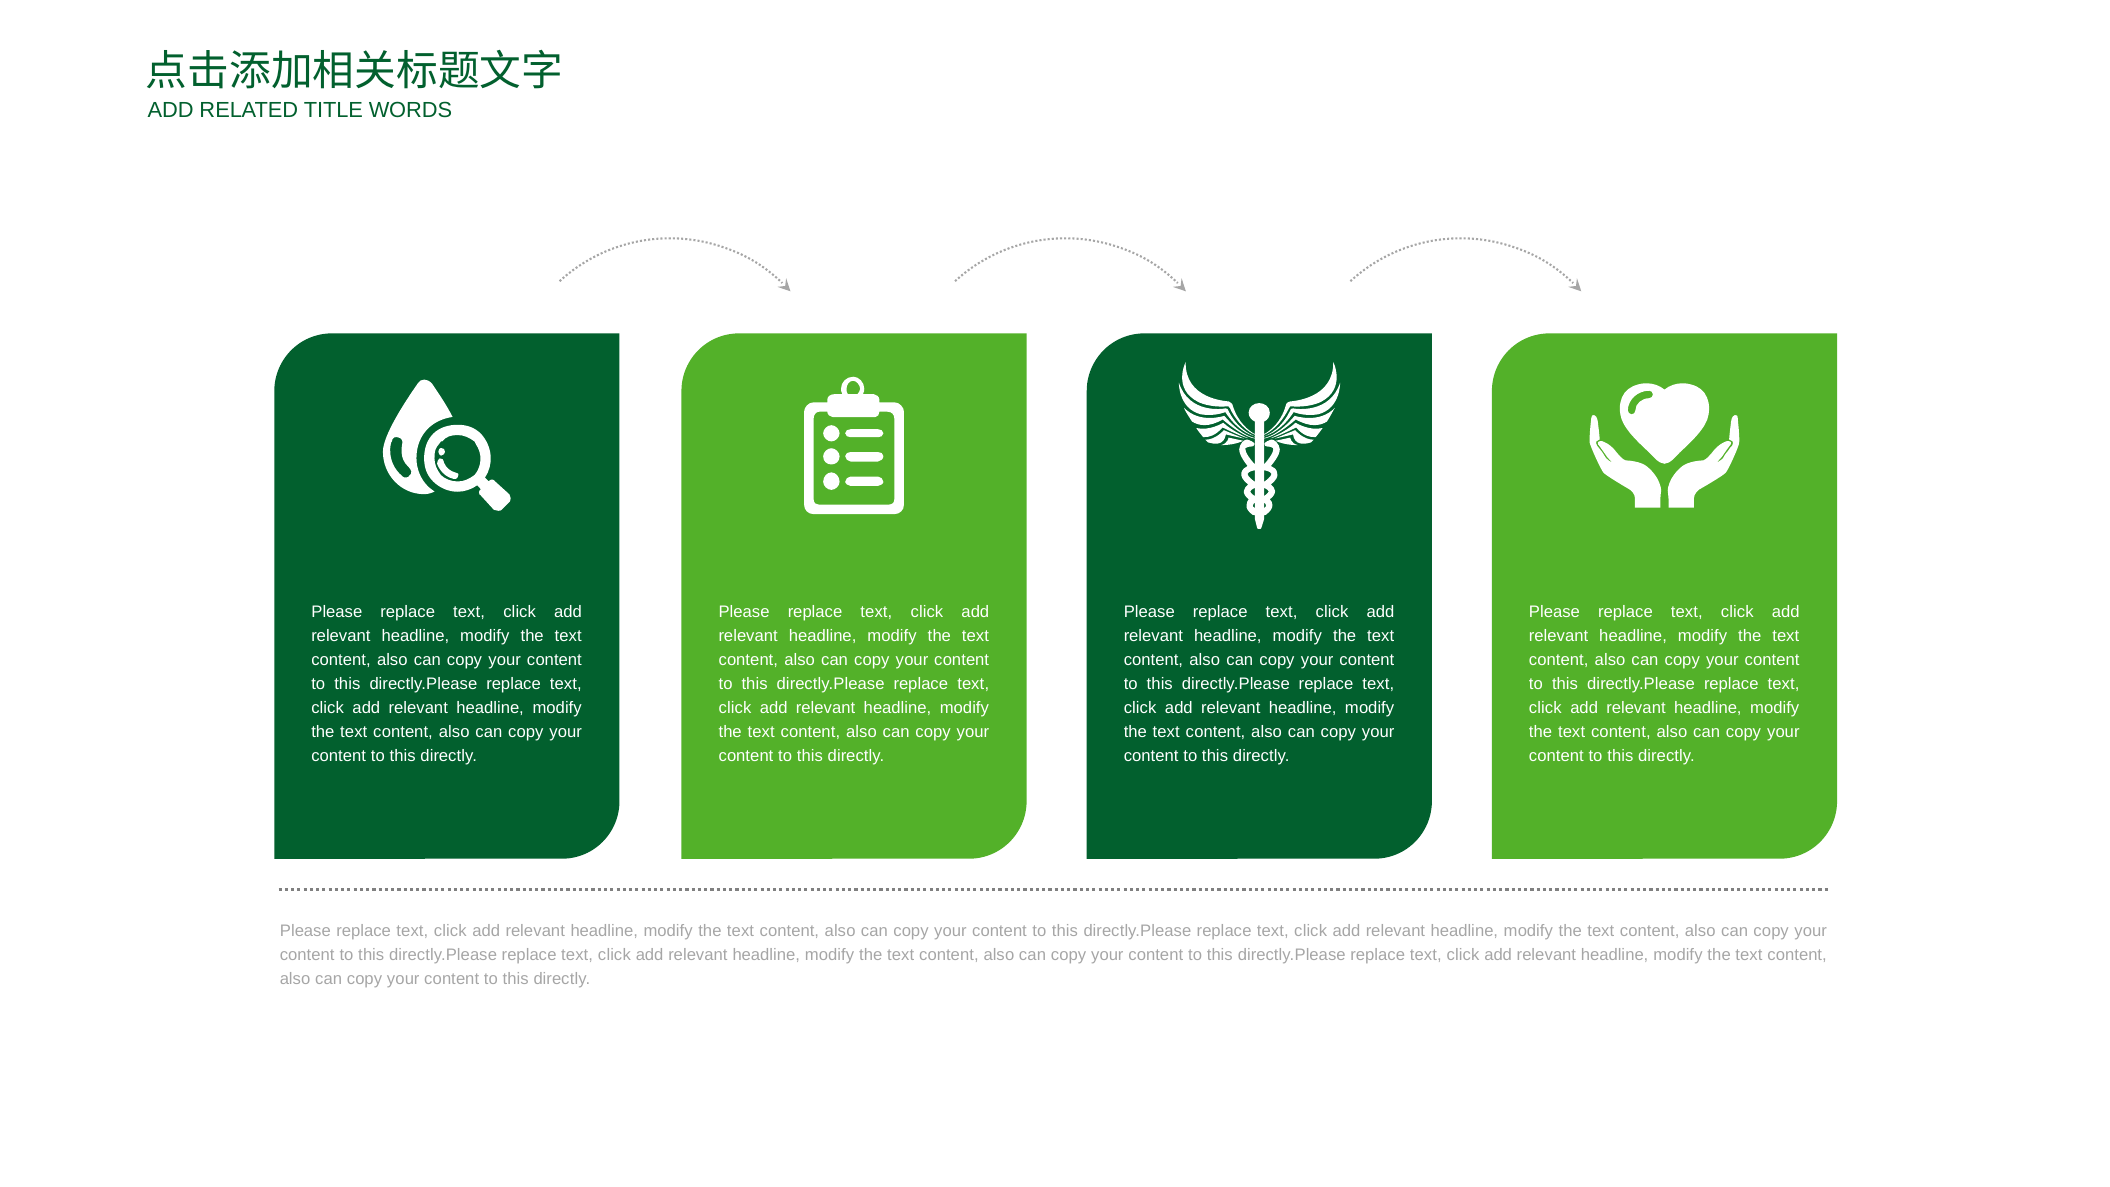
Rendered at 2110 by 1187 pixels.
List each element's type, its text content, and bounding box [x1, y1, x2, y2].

text_box ADD RELATED TITLE WORDS [147, 96, 453, 123]
text_box Please replace text, click add relevant headline, modify the text content, also can copy your content to this directly.Please replace text, click add relevant headline, modify the text content, also can copy your content to this directly.Please replace text, click add relevant headline, modify the text content, also can copy your content to this directly.Please replace text, click add relevant headline, modify the text content, also can copy your content to this directly. [279, 916, 1830, 989]
text_box [680, 332, 1028, 860]
text_box Please replace text, click add relevant headline, modify the text content, also can copy your content to this directly.Please replace text, click add relevant headline, modify the text content, also can copy your content to this directly. [311, 597, 583, 765]
text_box Please replace text, click add relevant headline, modify the text content, also can copy your content to this directly.Please replace text, click add relevant headline, modify the text content, also can copy your content to this directly. [1528, 597, 1800, 765]
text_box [804, 376, 904, 515]
text_box 点击添加相关标题文字 [145, 43, 564, 95]
text_box Please replace text, click add relevant headline, modify the text content, also can copy your content to this directly.Please replace text, click add relevant headline, modify the text content, also can copy your content to this directly. [718, 597, 990, 765]
text_box [273, 332, 621, 860]
text_box [954, 237, 1186, 402]
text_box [1589, 383, 1740, 508]
text_box [1350, 237, 1582, 402]
text_box [559, 237, 791, 402]
text_box [1085, 332, 1433, 860]
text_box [1171, 361, 1347, 529]
text_box Please replace text, click add relevant headline, modify the text content, also can copy your content to this directly.Please replace text, click add relevant headline, modify the text content, also can copy your content to this directly. [1123, 597, 1395, 765]
text_box [1490, 332, 1839, 860]
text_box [382, 379, 511, 512]
